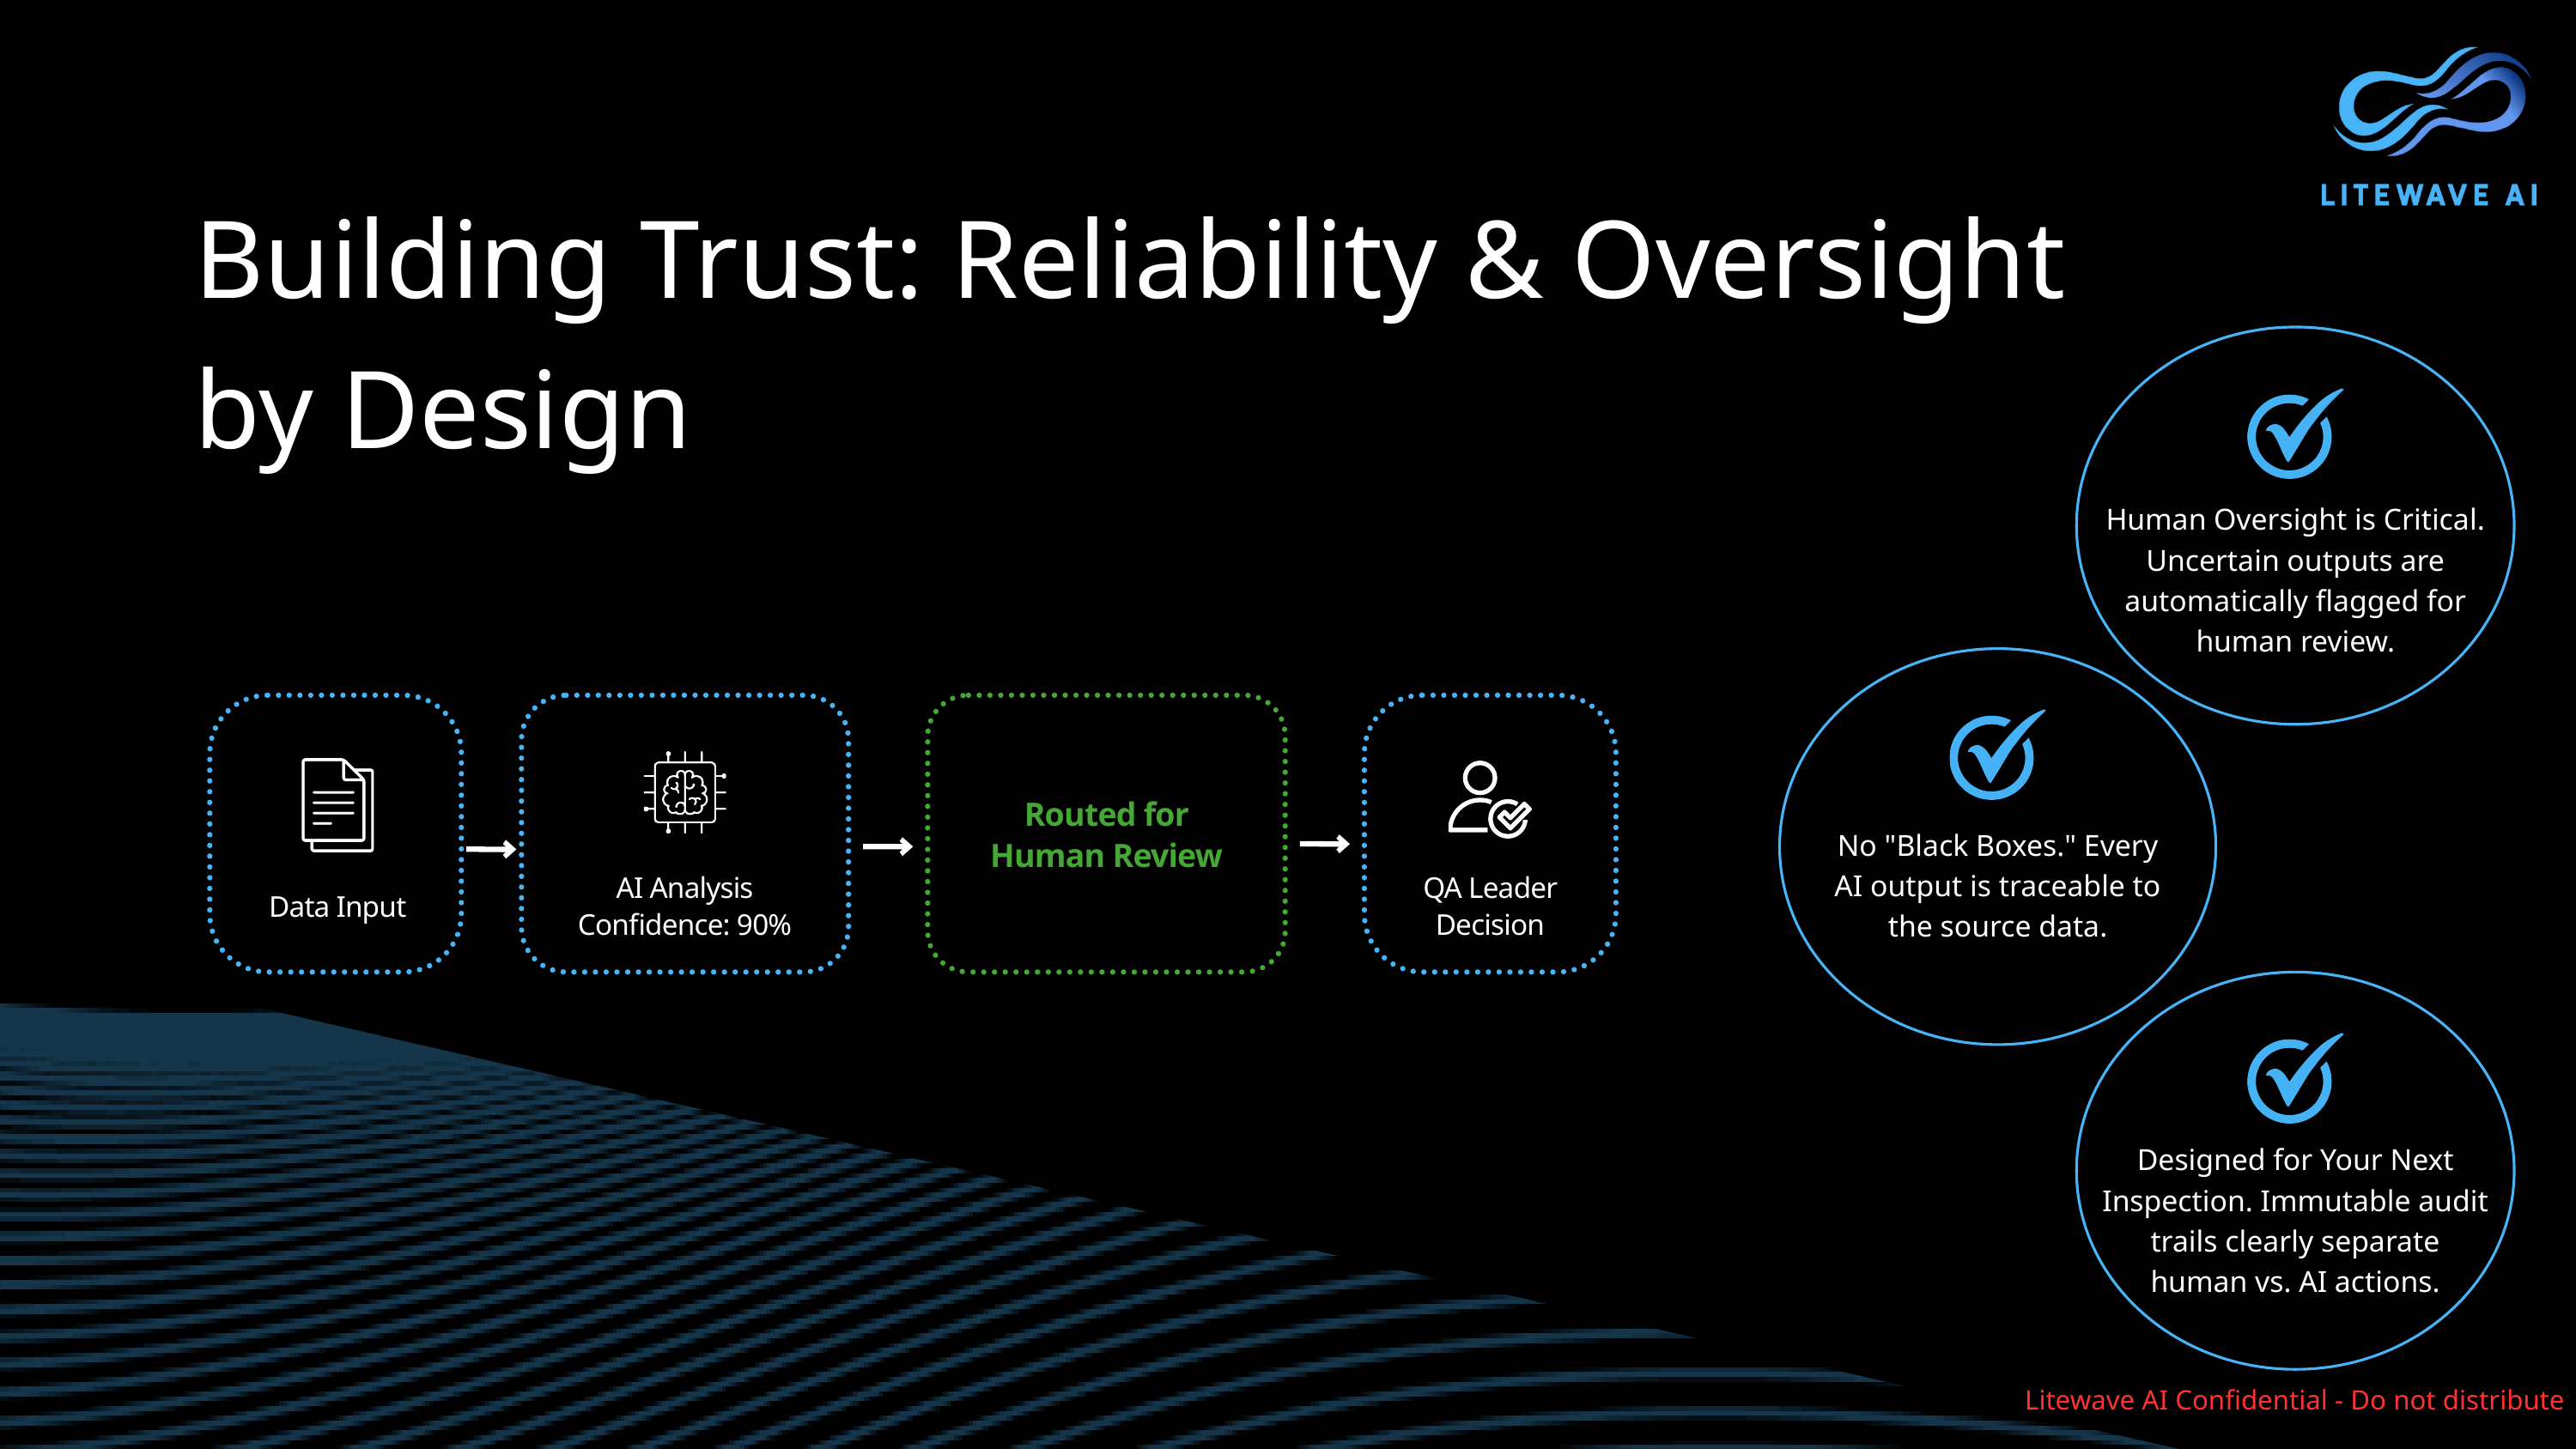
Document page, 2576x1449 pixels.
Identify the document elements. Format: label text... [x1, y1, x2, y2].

text_box [1299, 837, 1351, 851]
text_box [210, 694, 462, 973]
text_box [1364, 694, 1617, 973]
text_box Building Trust: Reliability & Oversight by Design [194, 169, 2196, 470]
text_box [1779, 648, 2216, 1046]
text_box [521, 694, 849, 973]
text_box Litewave AI Confidential - Do not distribute [1826, 1378, 2566, 1416]
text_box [2076, 972, 2515, 1370]
text_box [0, 948, 2179, 1449]
text_box [2321, 0, 2542, 215]
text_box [2076, 326, 2515, 724]
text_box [927, 694, 1285, 973]
